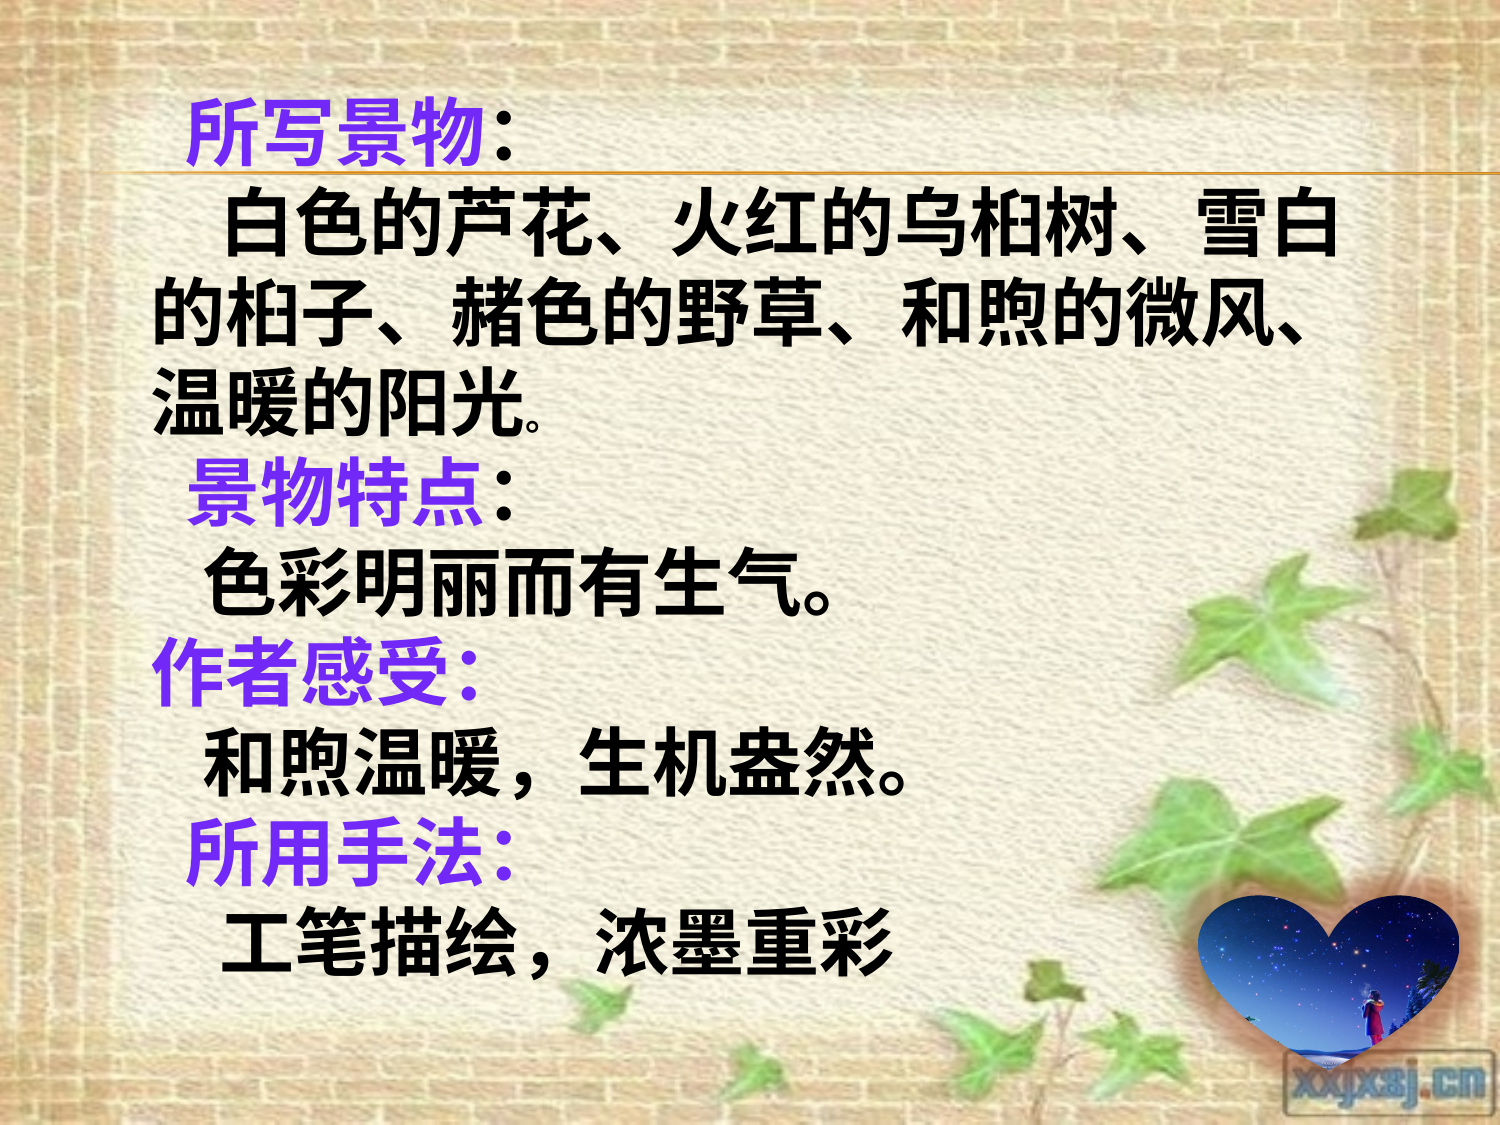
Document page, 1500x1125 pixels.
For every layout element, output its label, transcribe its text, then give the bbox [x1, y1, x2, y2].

text_box [1195, 893, 1462, 1073]
text_box 所写景物： 白色的芦花、火红的乌桕树、雪白的桕子、赭色的野草、和煦的微风、温暖的阳光。 景物特点： 色彩明丽而有生气。 作者感受： 和煦温暖，生机盎然。 所用手法： 工笔描绘，浓墨重彩 [135, 78, 1388, 993]
picture [0, 0, 1500, 1125]
